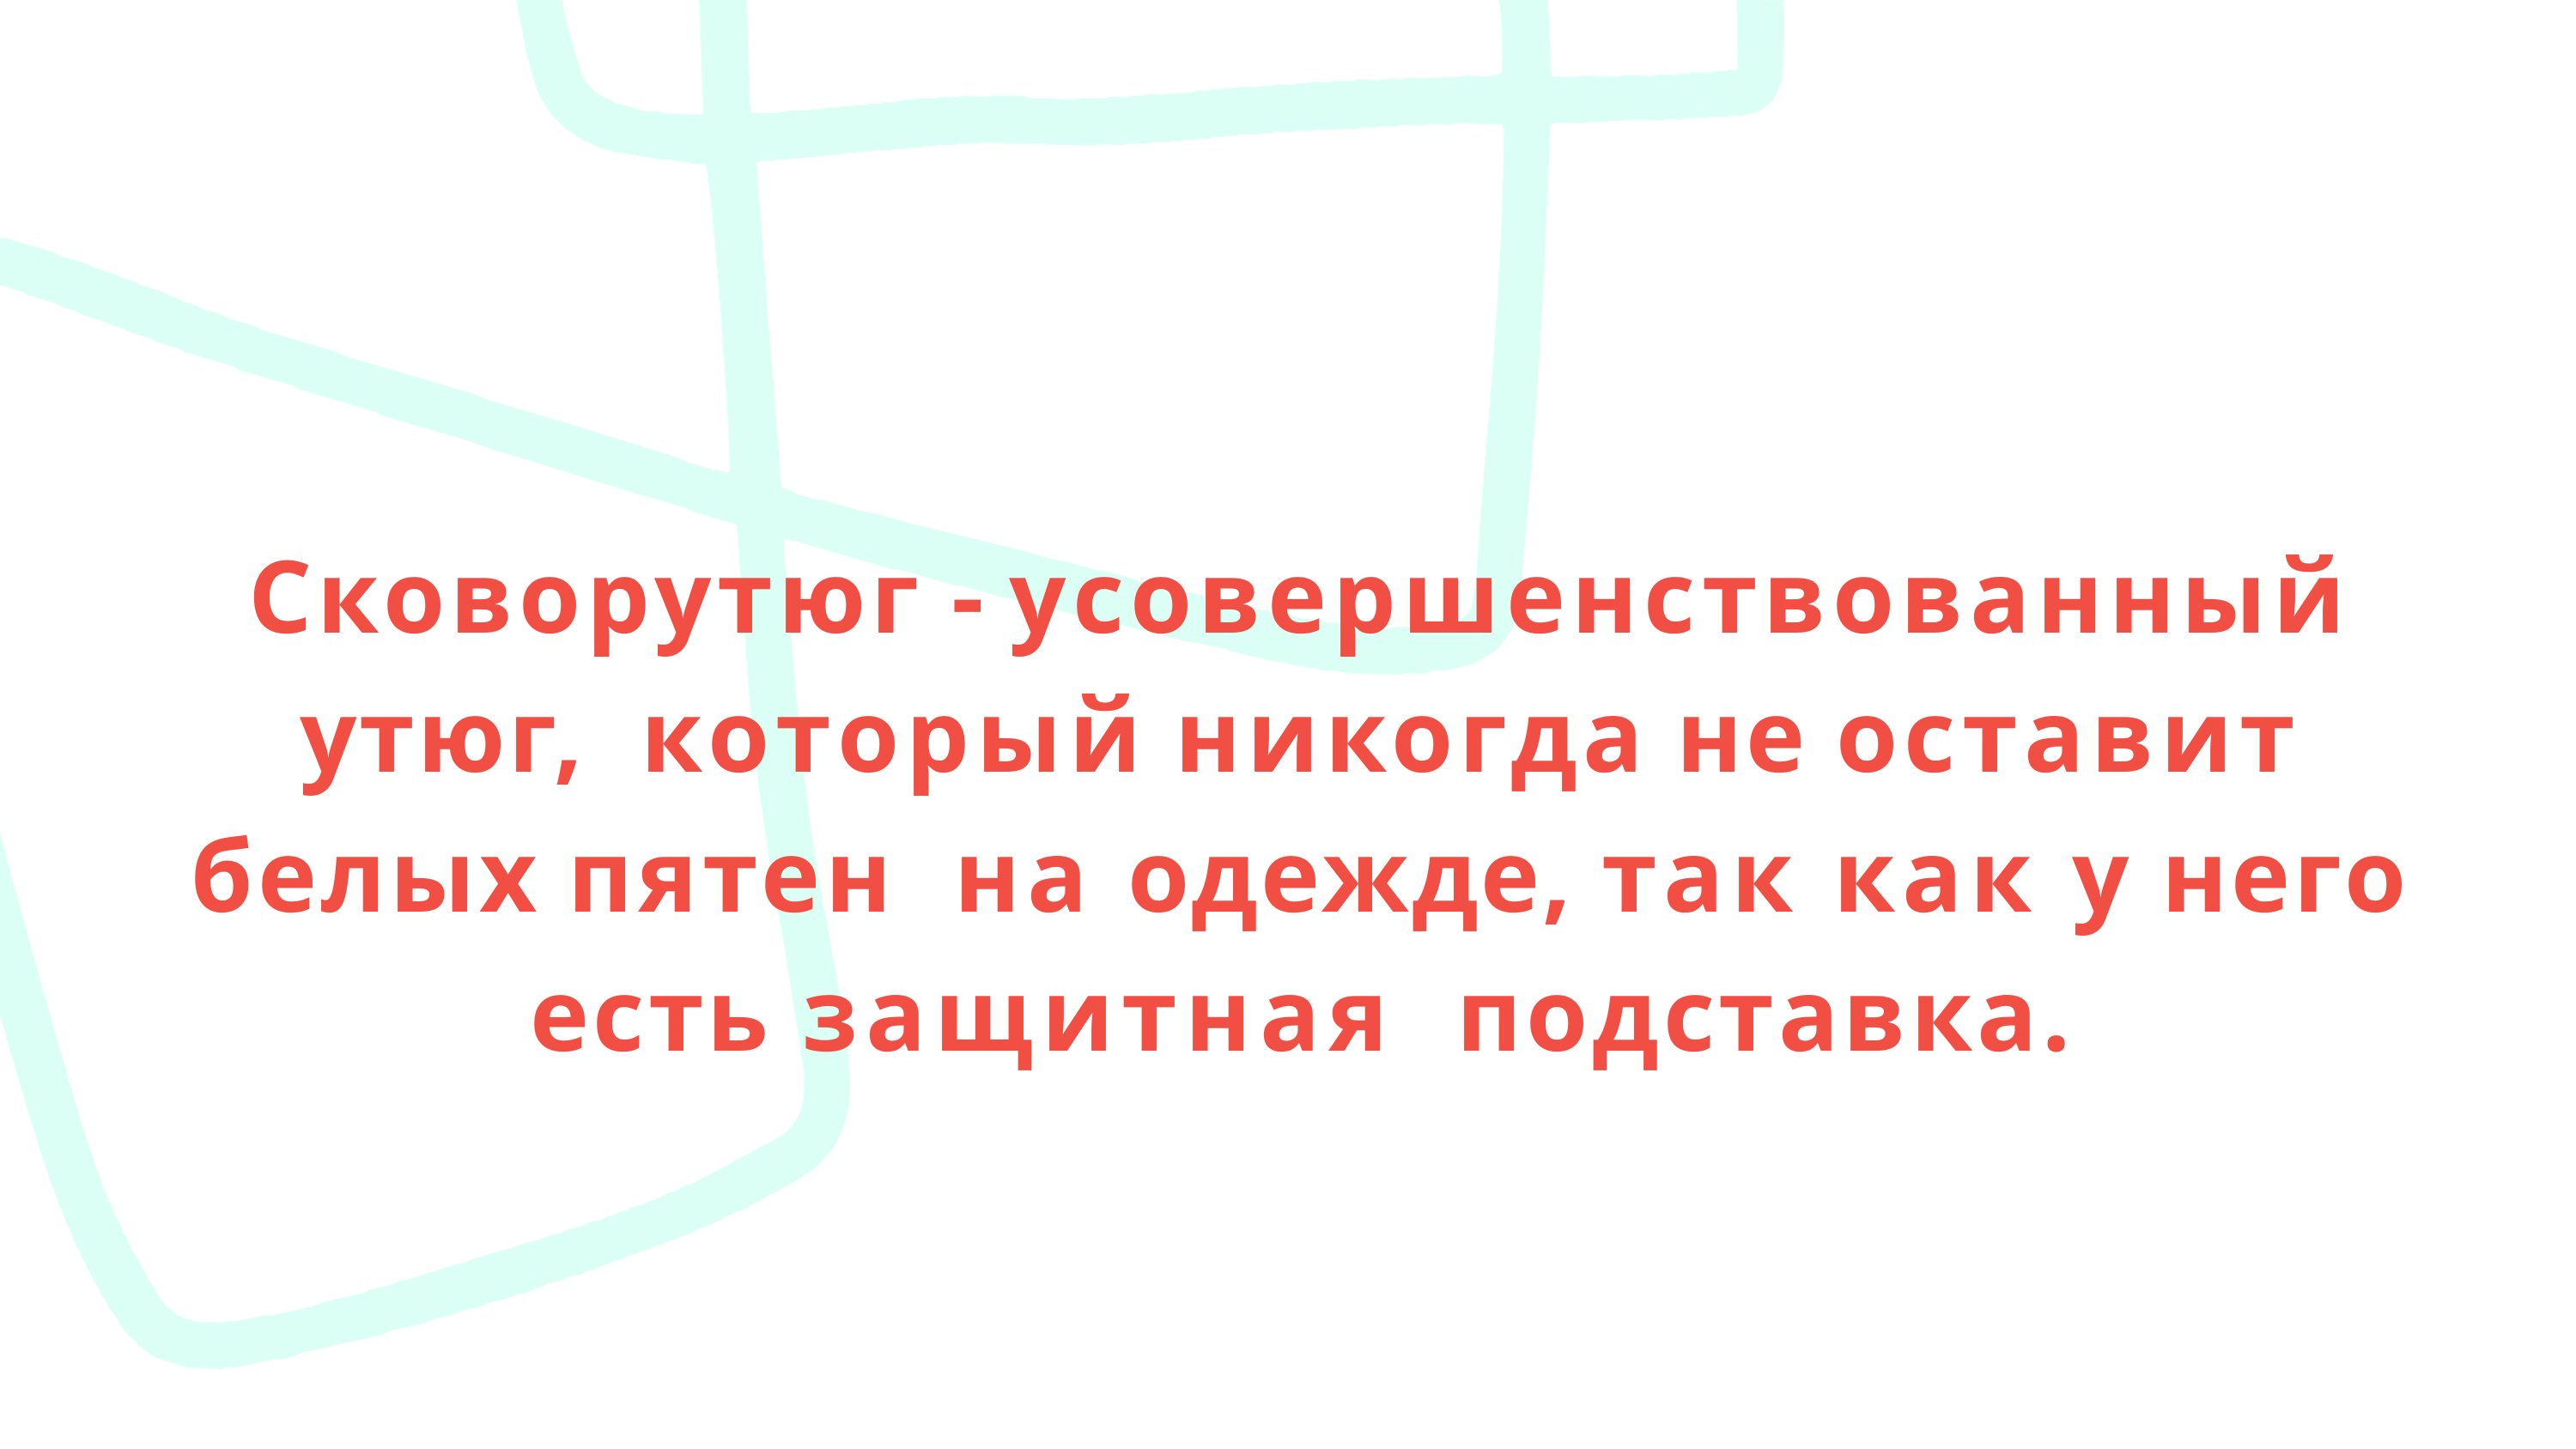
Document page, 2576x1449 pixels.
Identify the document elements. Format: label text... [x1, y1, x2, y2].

text_box Сковорутюг - усовершенствованный утюг, который никогда не оставит белых пятен на одежде, так как у него есть защитная подставка. [178, 512, 2422, 1071]
picture [0, 0, 1784, 1369]
